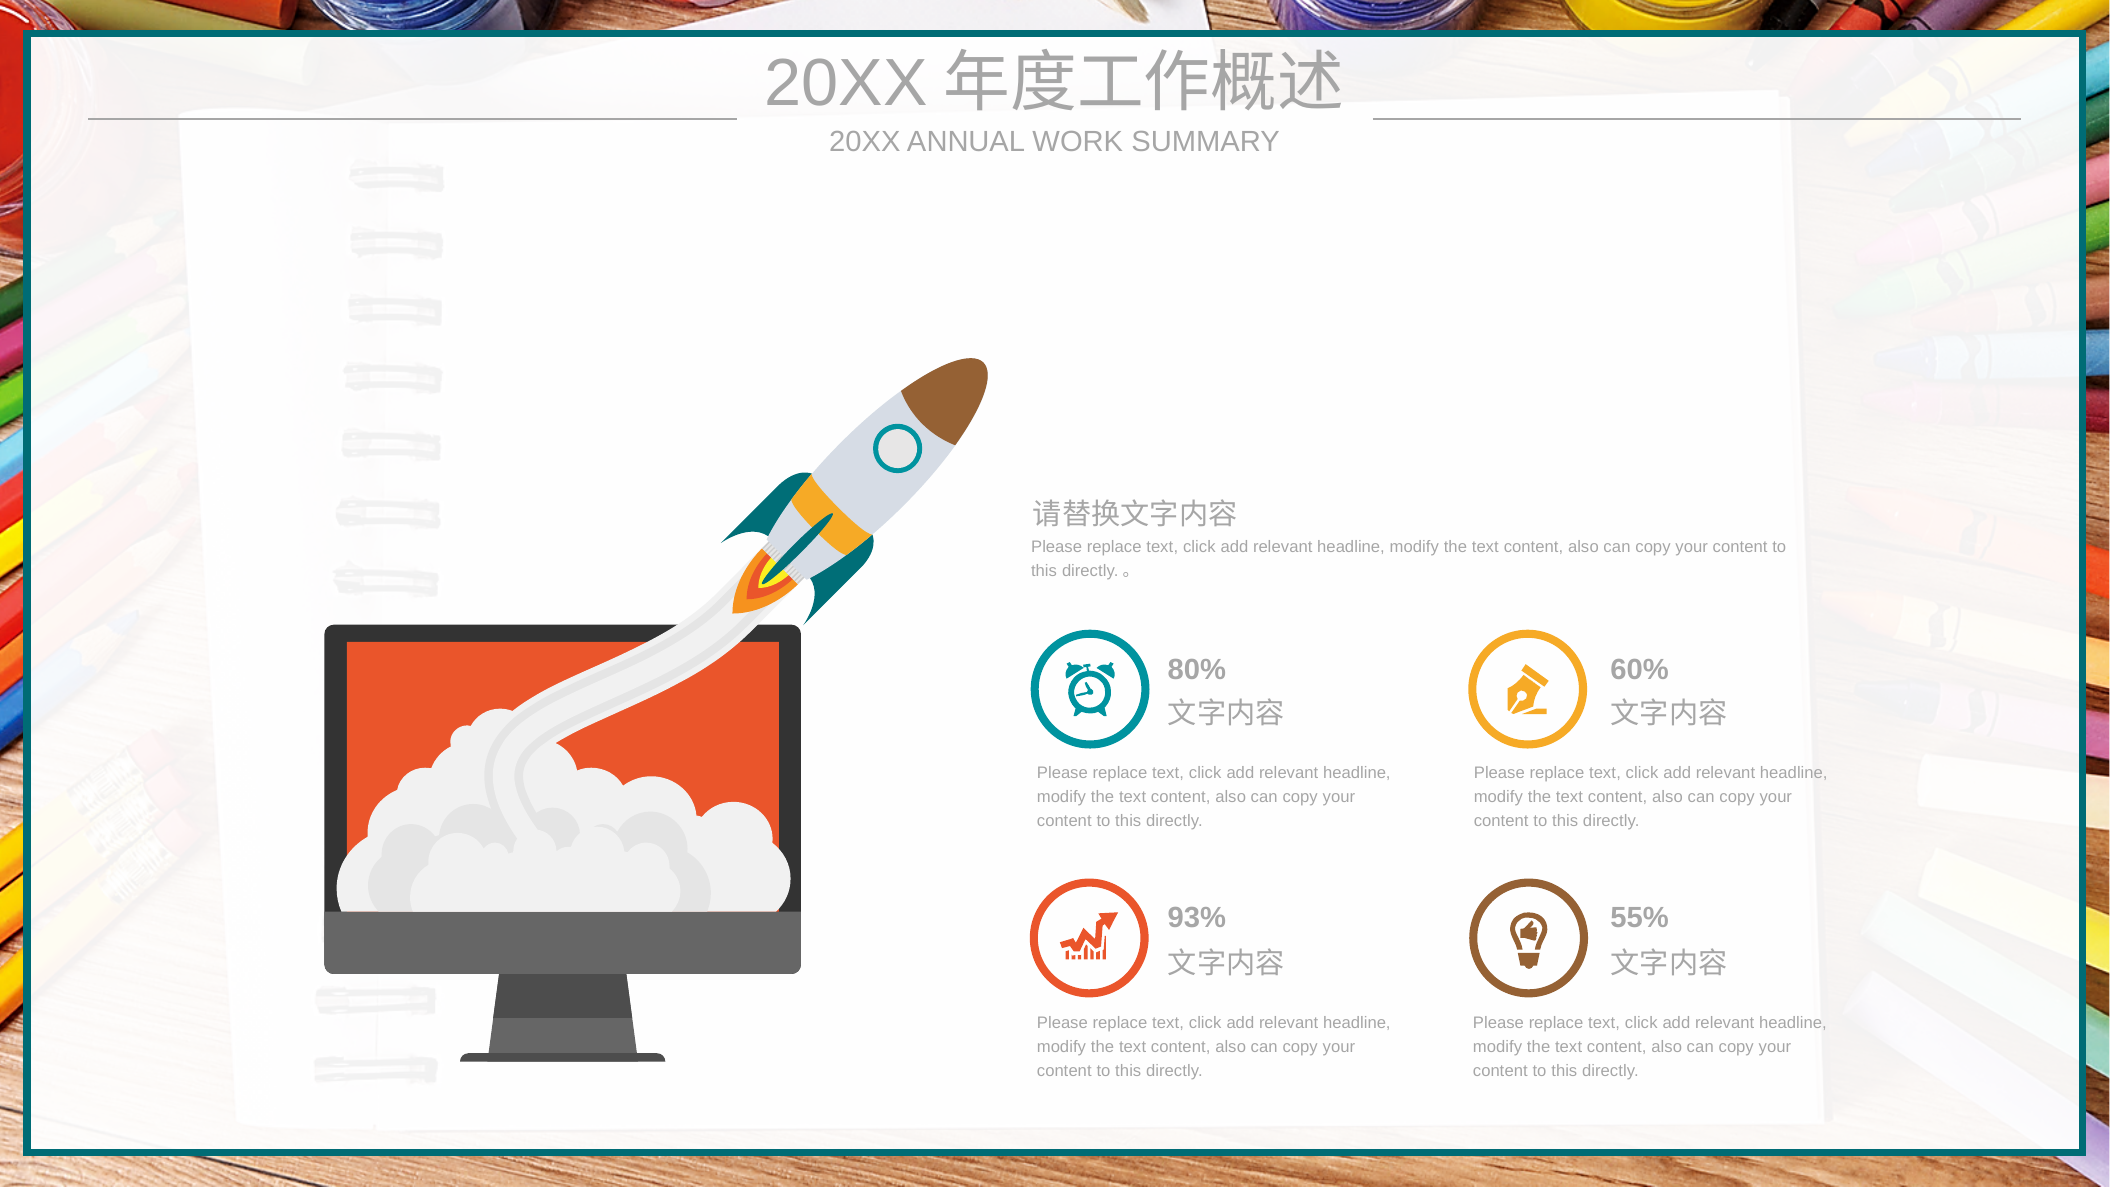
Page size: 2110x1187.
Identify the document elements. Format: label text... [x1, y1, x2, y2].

text_box Please replace text, click add relevant headline, modify the text content, also can copy your content to this directly. [1458, 1000, 1852, 1087]
text_box 20XX年度工作概述 [730, 38, 1379, 119]
text_box [1510, 912, 1548, 950]
text_box [1028, 877, 1150, 999]
text_box [1096, 662, 1115, 679]
text_box [1467, 628, 1589, 750]
text_box [1083, 944, 1088, 960]
text_box [1102, 935, 1106, 960]
picture [0, 0, 2110, 1187]
text_box 93% [1152, 883, 1242, 941]
text_box Please replace text, click add relevant headline, modify the text content, also can copy your content to this directly.。 [1016, 524, 1825, 588]
text_box 80% [1152, 636, 1242, 693]
text_box [1517, 952, 1540, 969]
text_box Please replace text, click add relevant headline, modify the text content, also can copy your content to this directly. [1022, 1000, 1416, 1087]
text_box [1029, 628, 1151, 750]
text_box 60% [1595, 636, 1684, 693]
text_box [1096, 950, 1100, 960]
text_box 文字内容 [1595, 680, 1743, 737]
text_box 20XX ANNUAL WORK SUMMARY [824, 122, 1285, 158]
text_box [324, 345, 1001, 1062]
text_box Please replace text, click add relevant headline, modify the text content, also can copy your content to this directly. [1459, 750, 1853, 837]
text_box [1065, 662, 1111, 717]
text_box 文字内容 [1595, 930, 1743, 988]
text_box [1065, 950, 1069, 960]
text_box [1507, 664, 1549, 715]
text_box [1468, 877, 1590, 999]
text_box Please replace text, click add relevant headline, modify the text content, also can copy your content to this directly. [1022, 750, 1416, 837]
text_box 55% [1595, 883, 1684, 941]
text_box 文字内容 [1153, 930, 1300, 988]
text_box 请替换文字内容 [1018, 481, 1253, 524]
text_box [1059, 912, 1119, 952]
text_box 文字内容 [1153, 680, 1300, 737]
text_box [1090, 948, 1094, 960]
